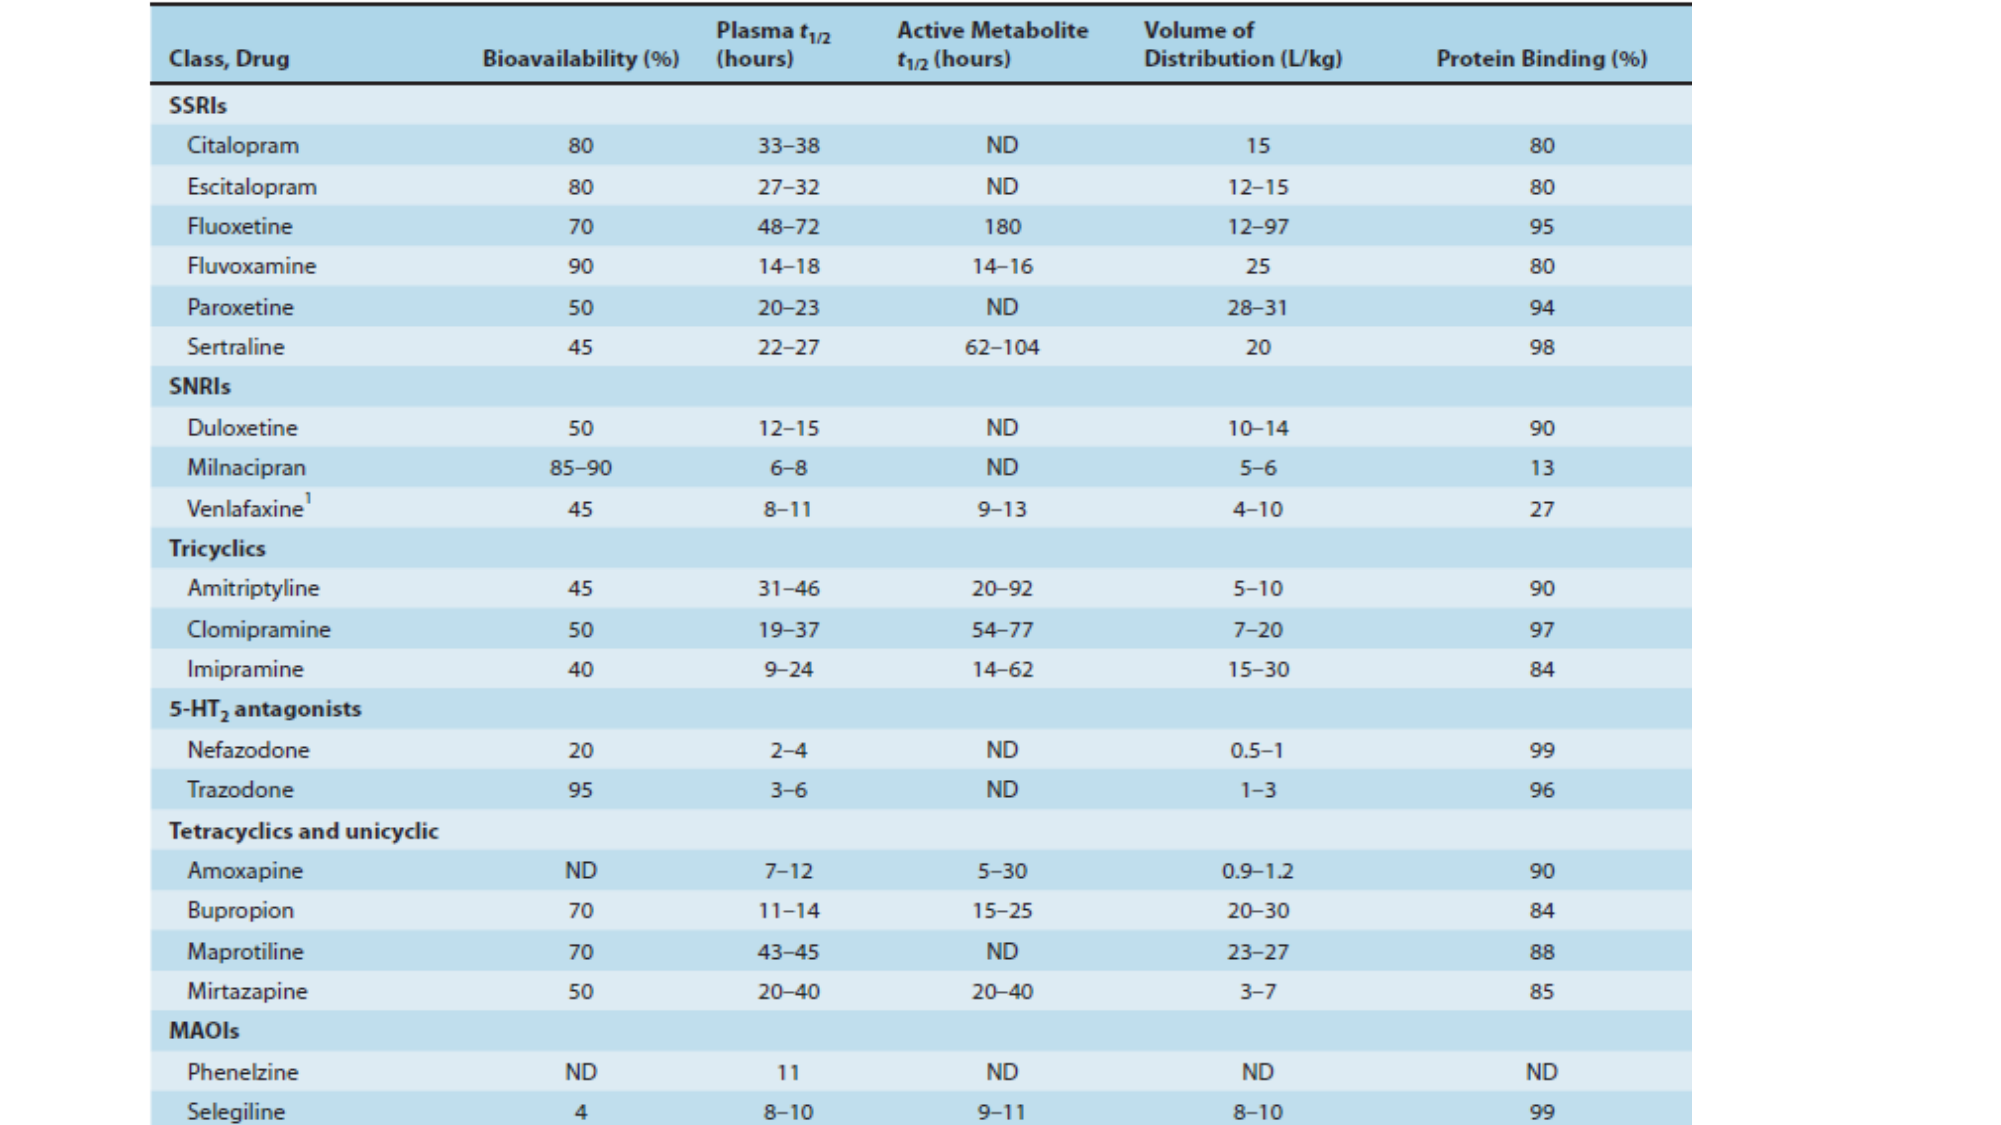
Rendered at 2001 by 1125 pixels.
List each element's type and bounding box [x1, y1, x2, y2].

picture [149, 0, 1692, 1125]
